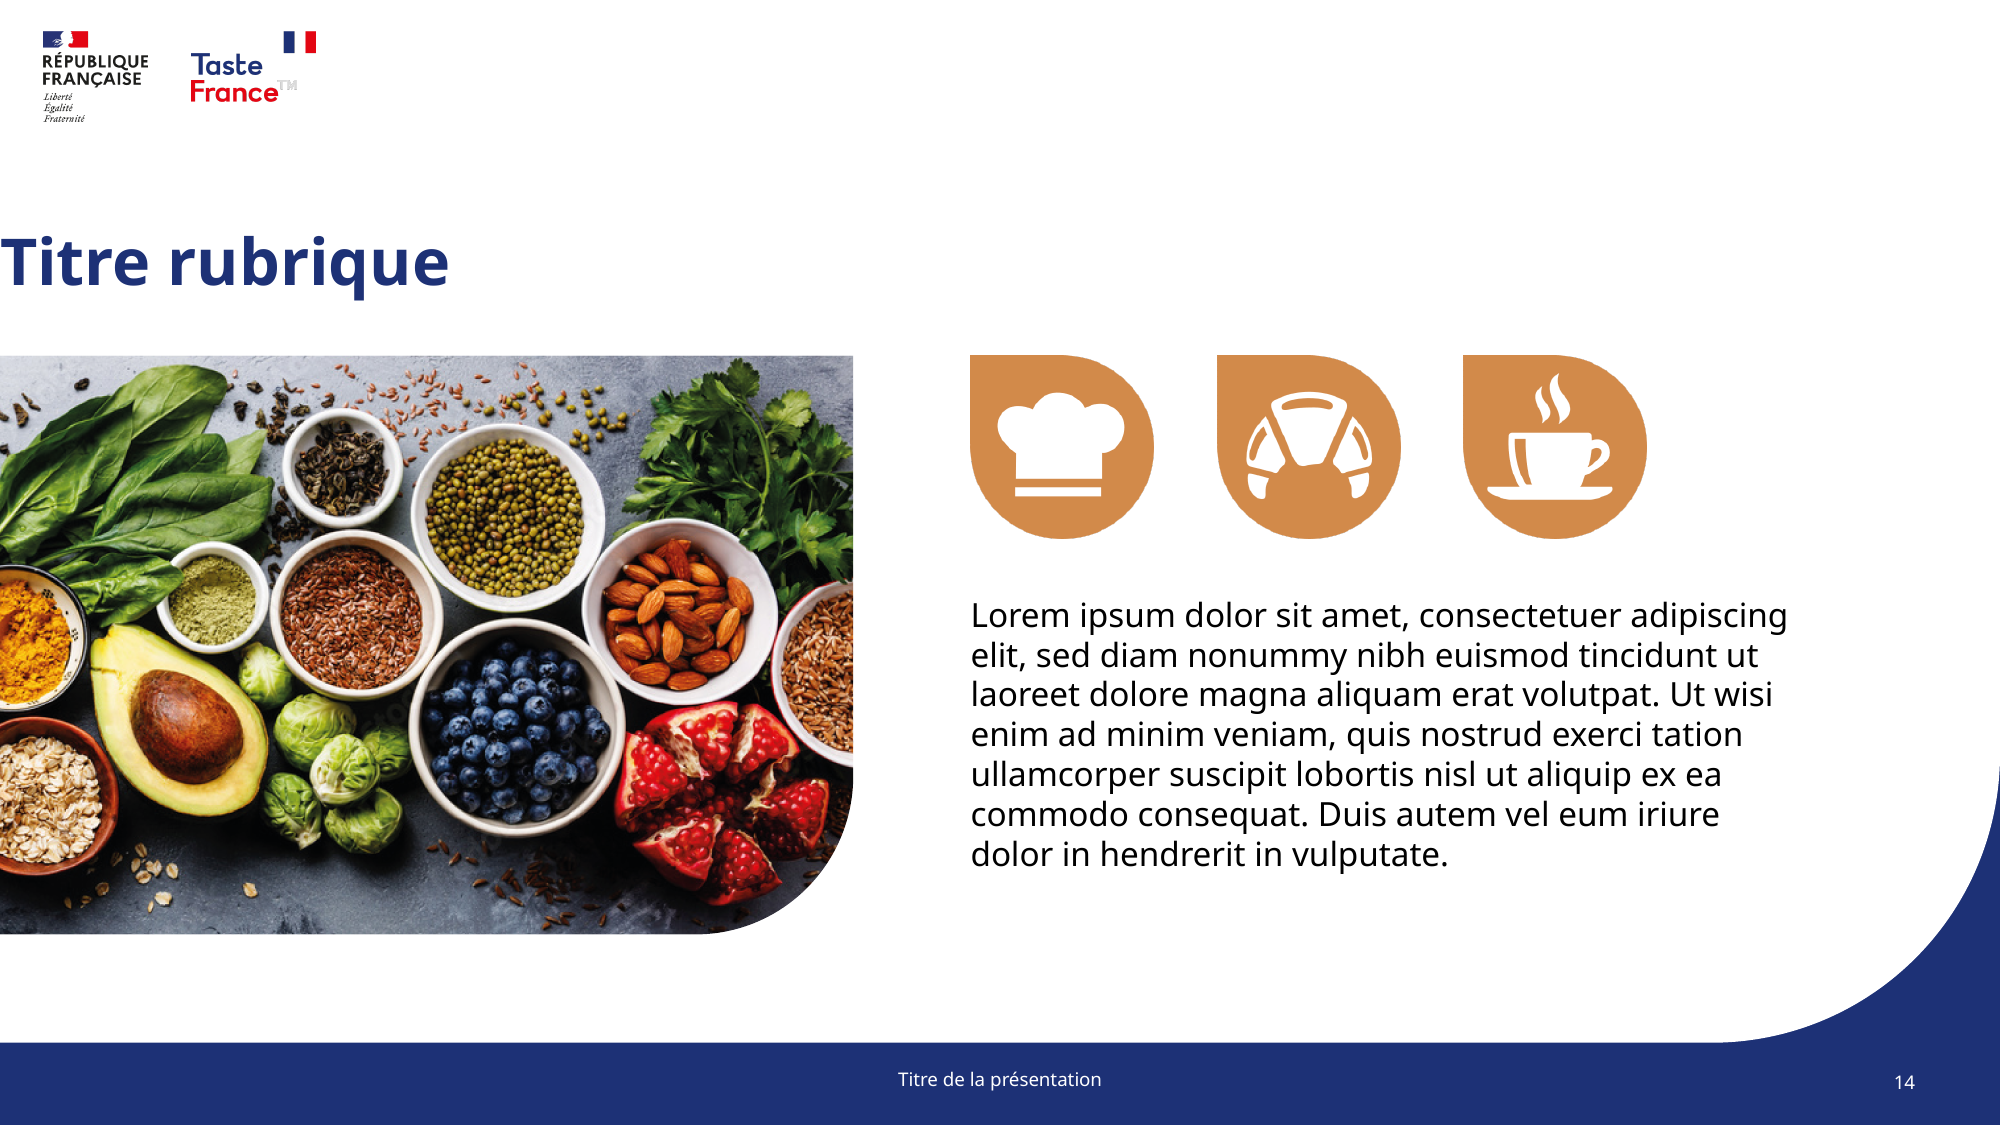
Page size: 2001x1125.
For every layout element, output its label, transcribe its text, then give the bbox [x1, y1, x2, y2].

list Lorem ipsum dolor sit amet, consectetuer adipiscing elit, sed diam nonummy nibh euismod tincidunt ut laoreet dolore magna aliquam erat volutpat. Ut wisi enim ad minim veniam, quis nostrud exerci tation ullamcorper suscipit lobortis nisl ut aliquip ex ea commodo consequat. Duis autem vel eum iriure dolor in hendrerit in vulputate. [970, 593, 1810, 1018]
picture [1216, 355, 1401, 540]
slide_number 14 [1809, 1042, 2000, 1125]
title Titre rubrique [0, 229, 1810, 301]
picture [191, 31, 316, 102]
picture [0, 355, 854, 935]
footer Titre de la présentation [190, 1042, 1809, 1125]
picture [1462, 355, 1648, 540]
picture [43, 31, 148, 122]
picture [969, 355, 1155, 540]
